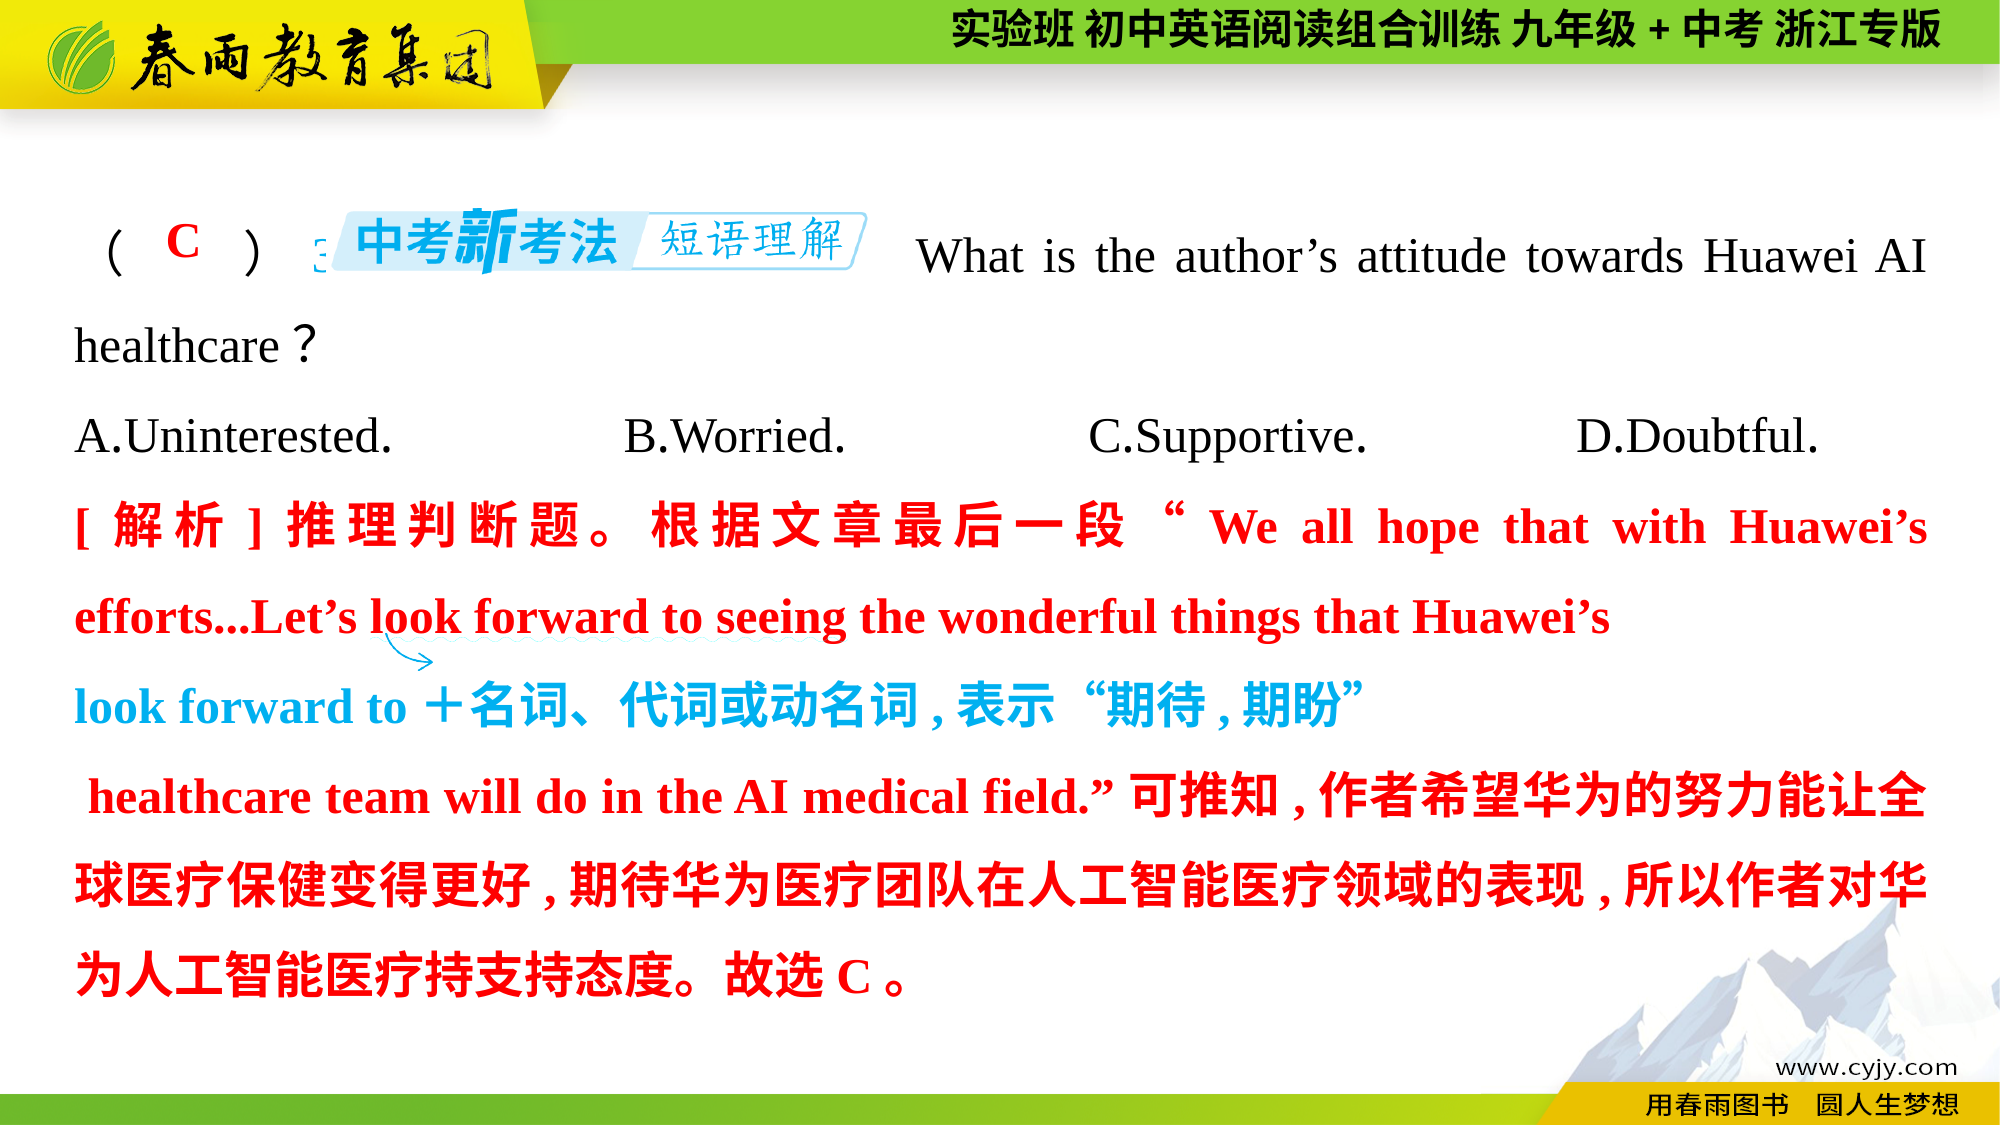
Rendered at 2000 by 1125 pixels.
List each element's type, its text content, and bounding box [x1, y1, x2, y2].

picture [0, 0, 2000, 1125]
list （ ）3. What is the author’s attitude towards Huawei AI healthcare？ A.Uninterested. B.Worried. C.Supportive. D.Doubtful. [59, 184, 1944, 456]
text_box C [150, 200, 217, 276]
text_box [解析]推理判断题。根据文章最后一段“We all hope that with Huawei’s efforts...Let’s look forward to seeing the wonderful things that Huawei’s look forward to＋名词、代词或动名词,表示“期待,期盼” healthcare team will do in the AI medical field.”可推知,作者希望华为的努力能让全球医疗保健变得更好,期待华为医疗团队在人工智能医疗领域的表现,所以作者对华为人工智能医疗持支持态度。故选C。 [59, 456, 1944, 1012]
